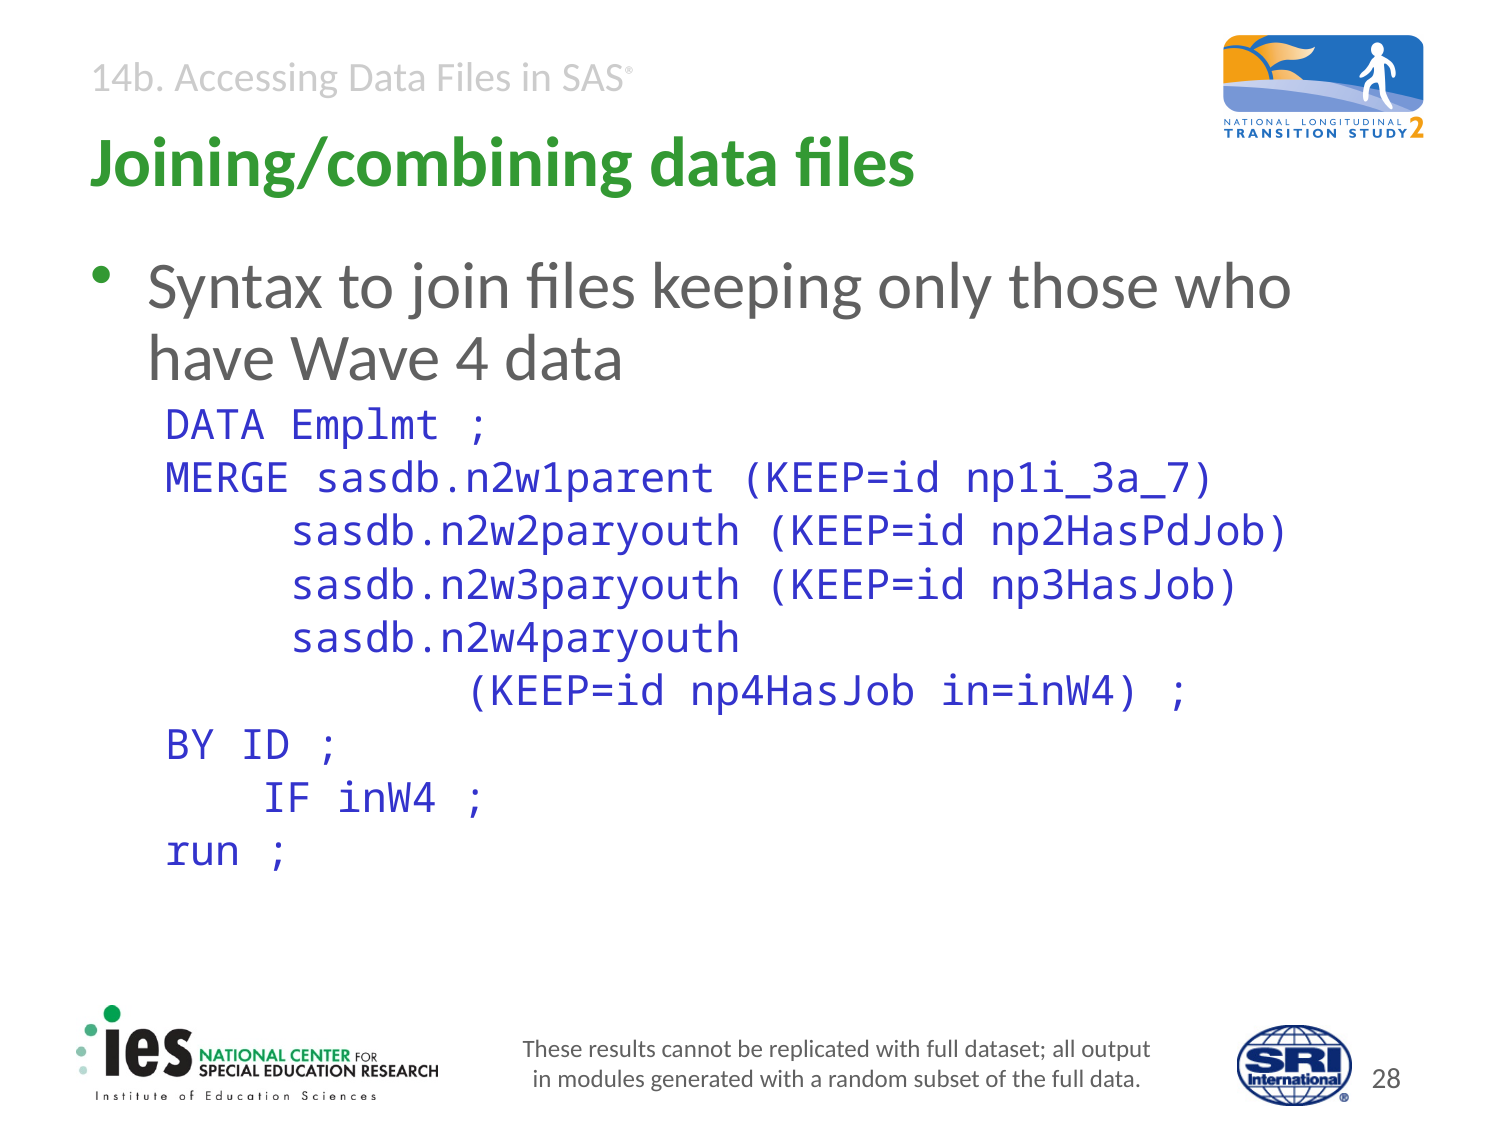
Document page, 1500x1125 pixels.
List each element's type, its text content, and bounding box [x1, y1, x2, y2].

picture [1237, 1025, 1352, 1106]
list Syntax to join files keeping only those who have Wave 4 data DATA Emplmt ; MERGE sasdb.n2w1parent (KEEP=id np1i_3a_7) sasdb.n2w2paryouth (KEEP=id np2HasPdJob) sasdb.n2w3paryouth (KEEP=id np3HasJob) sasdb.n2w4paryouth (KEEP=id np4HasJob in=inW4) ; BY ID ; IF inW4 ; run ; [74, 243, 1426, 987]
slide_number 27 [1312, 1051, 1417, 1125]
footer These results cannot be replicated with full dataset; all output in modules generated with a random subset of the full data. [437, 1024, 1238, 1104]
title Joining/combining data files [74, 90, 1426, 226]
picture [76, 1005, 438, 1100]
